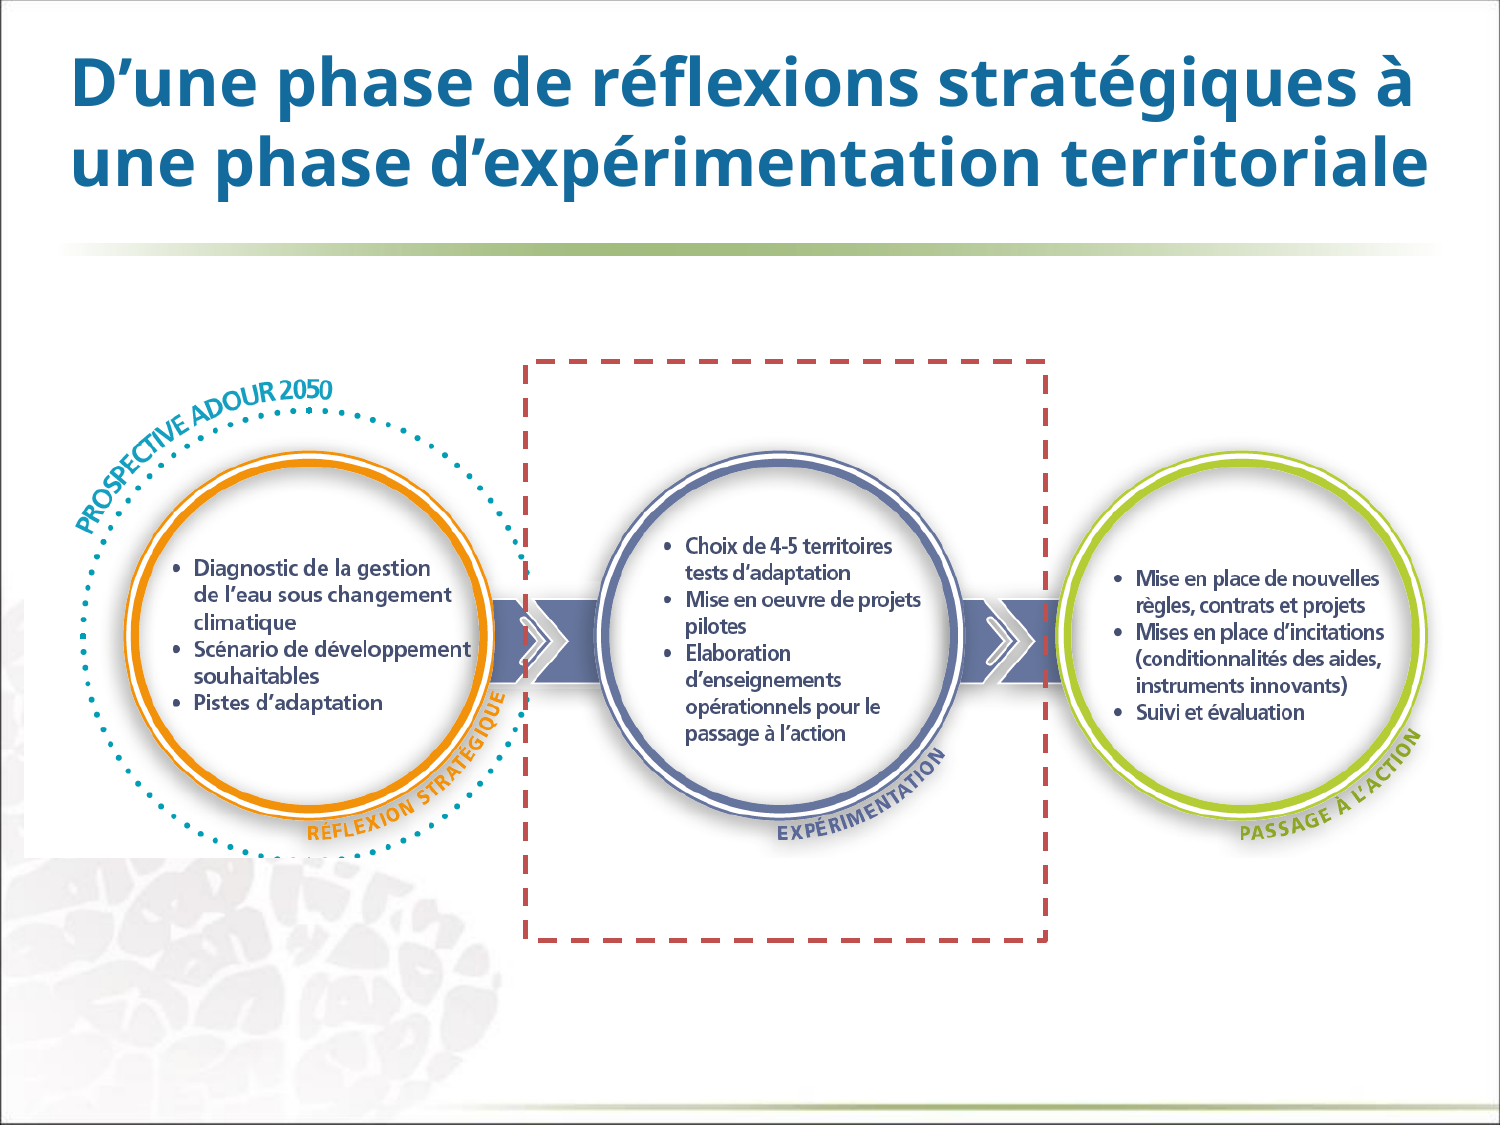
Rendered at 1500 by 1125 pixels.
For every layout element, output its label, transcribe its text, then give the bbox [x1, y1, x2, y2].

text_box [523, 866, 1047, 943]
title D’une phase de réflexions stratégiques à une phase d’expérimentation territoriale [54, 78, 1500, 161]
picture [0, 0, 1500, 1125]
